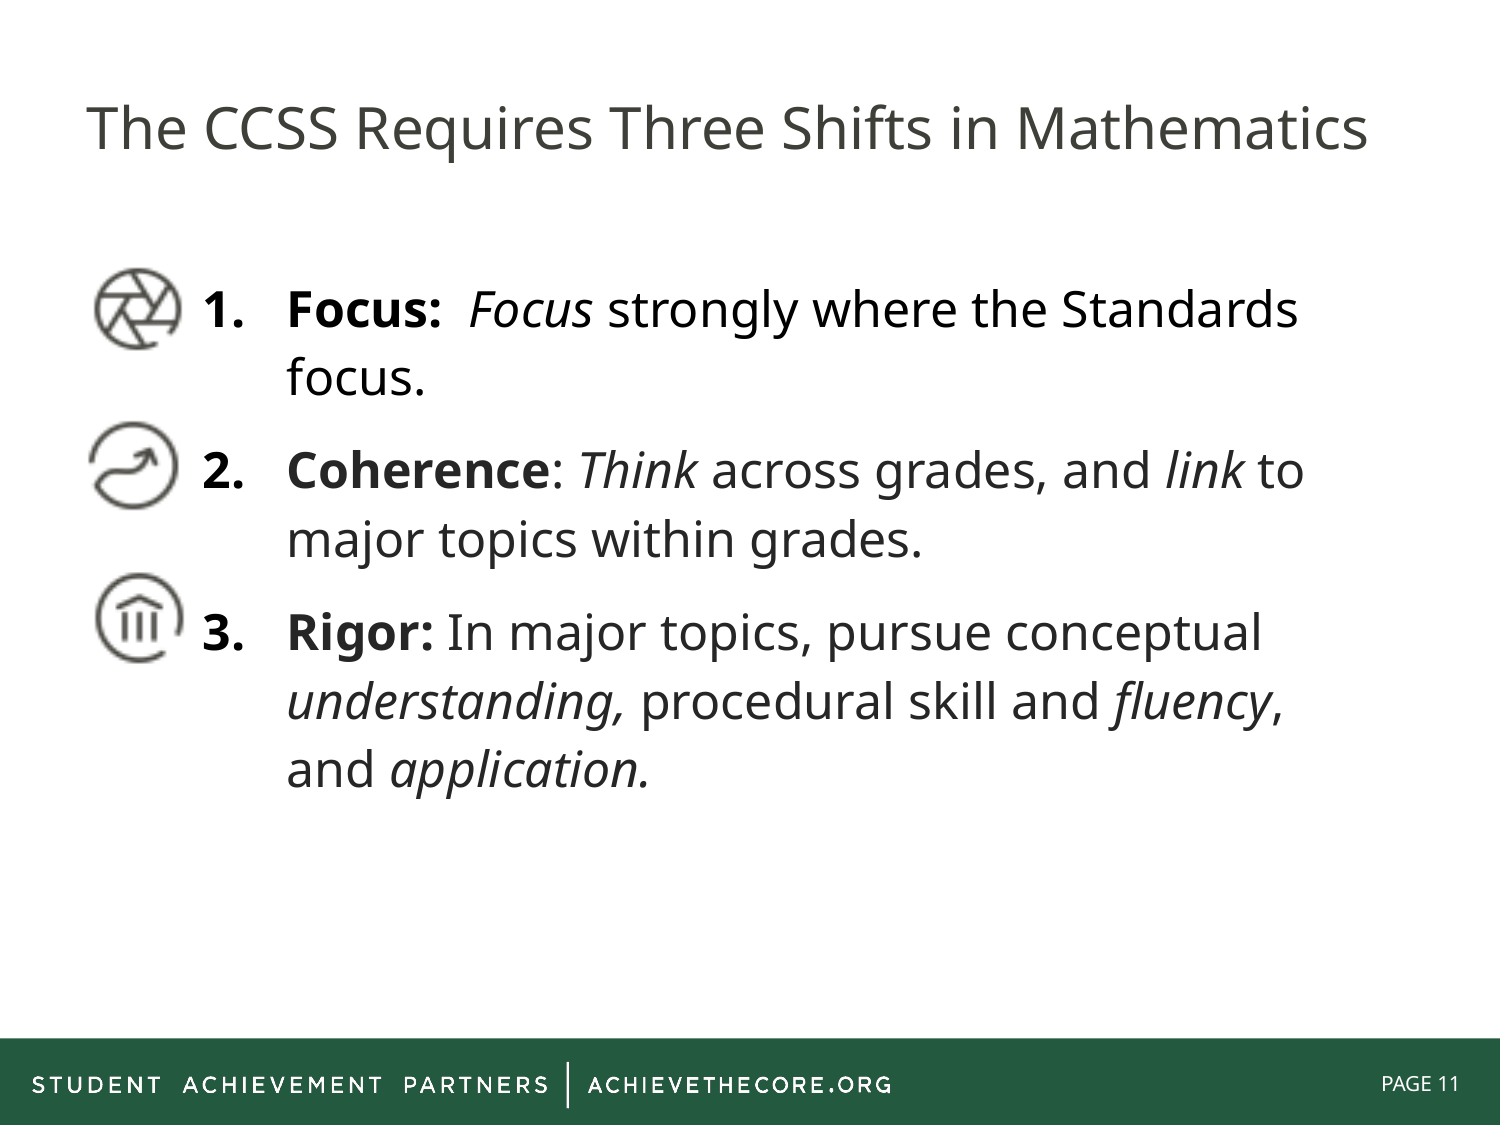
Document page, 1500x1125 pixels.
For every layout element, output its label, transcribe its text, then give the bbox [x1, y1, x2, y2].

picture [84, 260, 188, 367]
picture [79, 568, 193, 671]
picture [77, 411, 188, 526]
picture [12, 1055, 911, 1112]
text_box Focus: Focus strongly where the Standards focus. Coherence: Think across grades, and link to major topics within grades. Rigor: In major topics, pursue conceptual understanding, procedural skill and fluency, and application. [187, 261, 1353, 972]
text_box The CCSS Requires Three Shifts in Mathematics [71, 76, 1452, 166]
